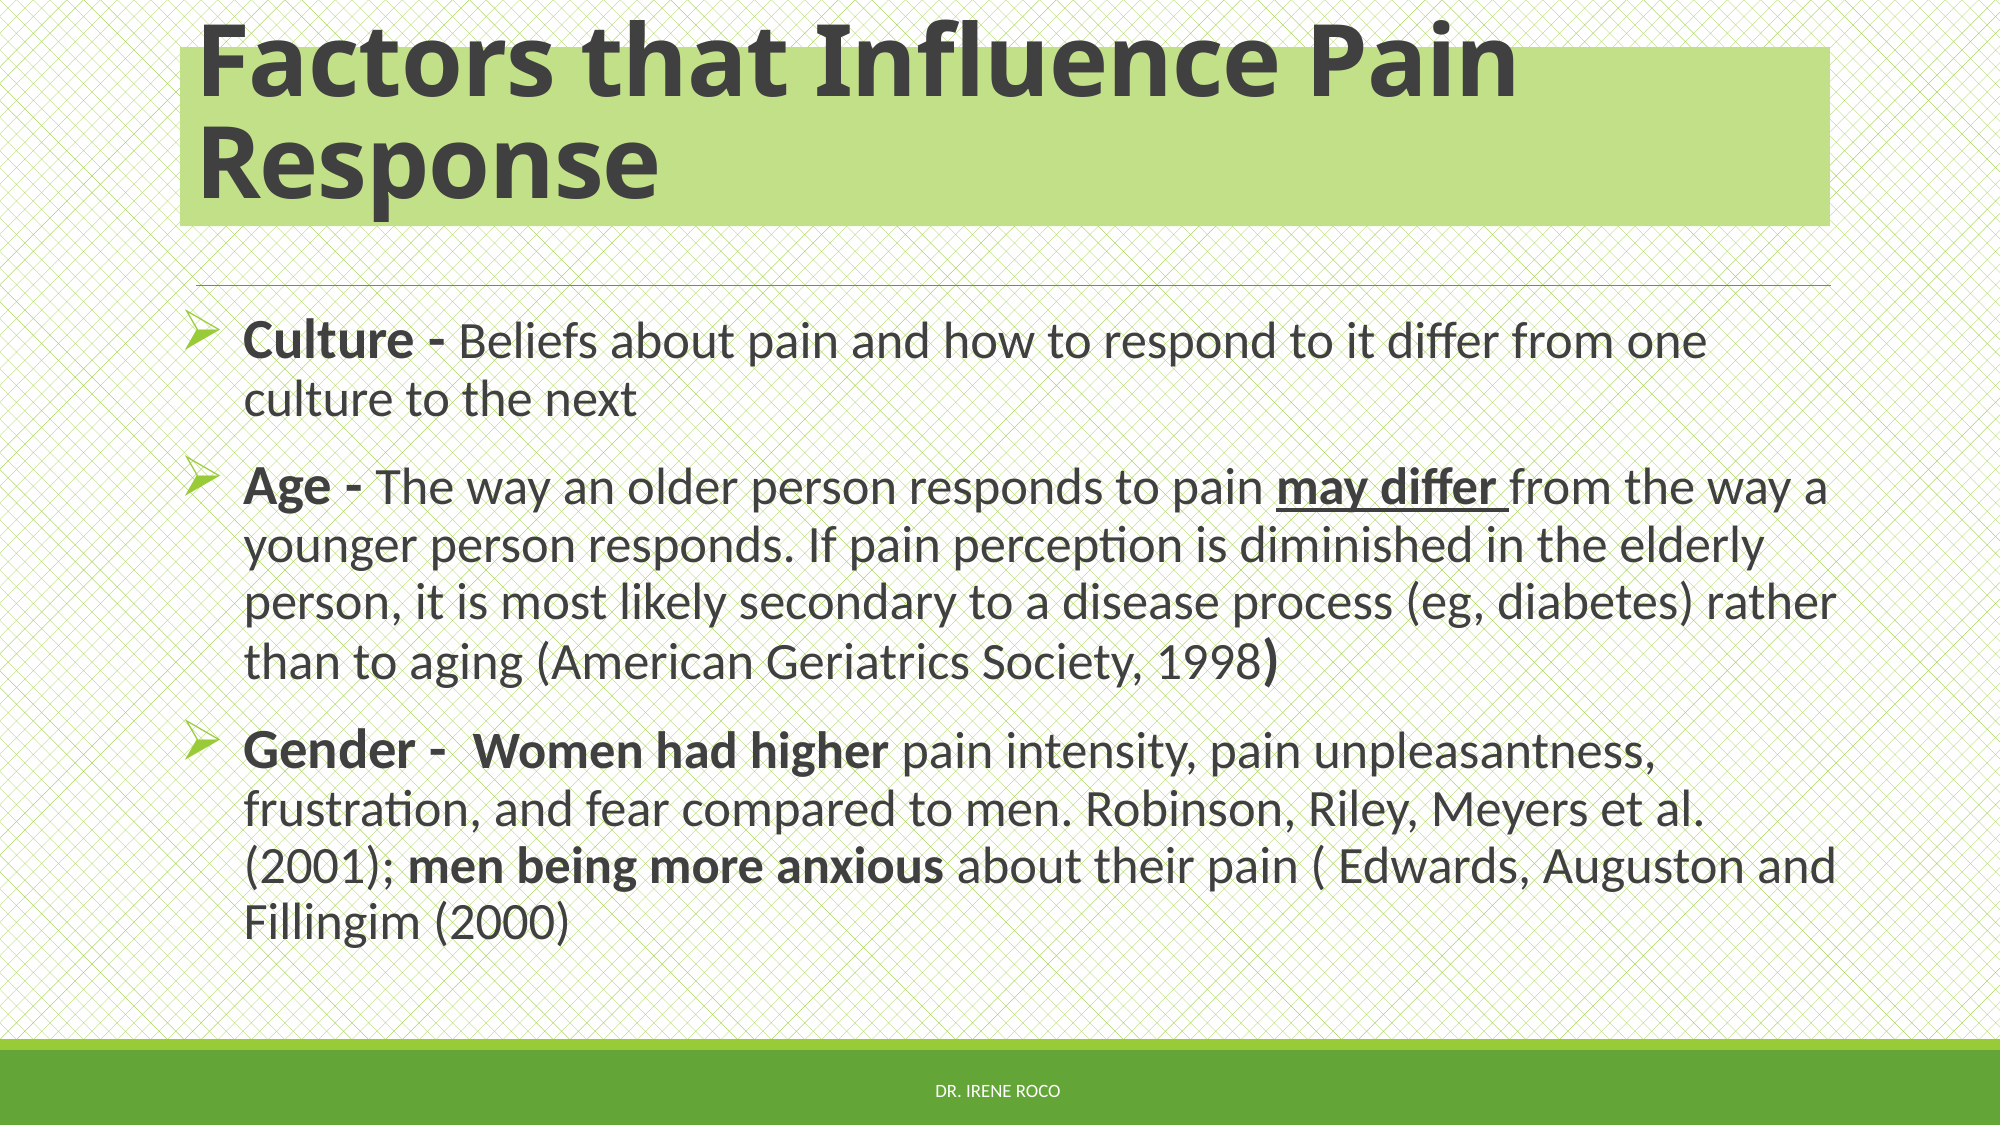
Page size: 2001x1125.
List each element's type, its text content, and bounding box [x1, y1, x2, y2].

footer Dr. Irene Roco [604, 1059, 1396, 1120]
title Factors that Influence Pain Response [180, 47, 1830, 227]
list Culture - Beliefs about pain and how to respond to it differ from one culture to the next Age - The way an older person responds to pain may differ from the way a younger person responds. If pain perception is diminished in the elderly person, it is most likely secondary to a disease process (eg, diabetes) rather than to aging (American Geriatrics Society, 1998) Gender - Women had higher pain intensity, pain unpleasantness, frustration, and fear compared to men. Robinson, Riley, Meyers et al. (2001); men being more anxious about their pain ( Edwards, Auguston and Fillingim (2000) [180, 302, 1868, 963]
